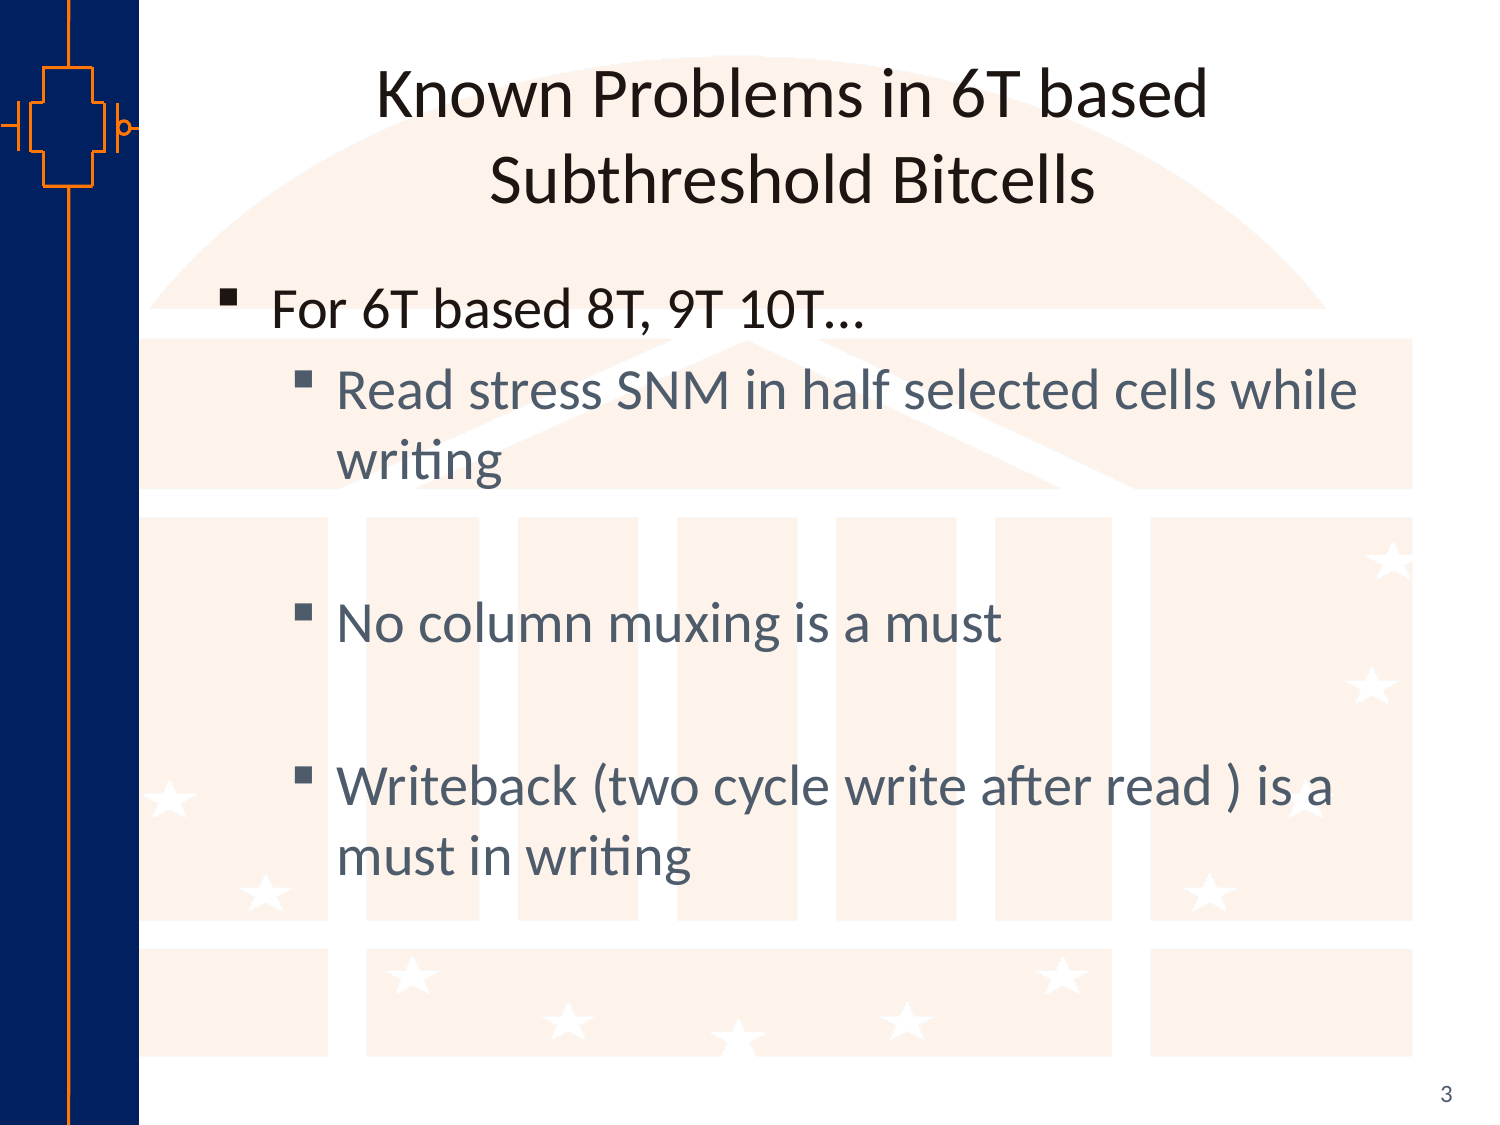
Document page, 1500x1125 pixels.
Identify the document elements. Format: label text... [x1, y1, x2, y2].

title Known Problems in 6T based Subthreshold Bitcells [200, 37, 1388, 225]
slide_number 3 [1425, 1062, 1488, 1123]
list For 6T based 8T, 9T 10T… Read stress SNM in half selected cells while writing No column muxing is a must Writeback (two cycle write after read ) is a must in writing [200, 262, 1425, 988]
